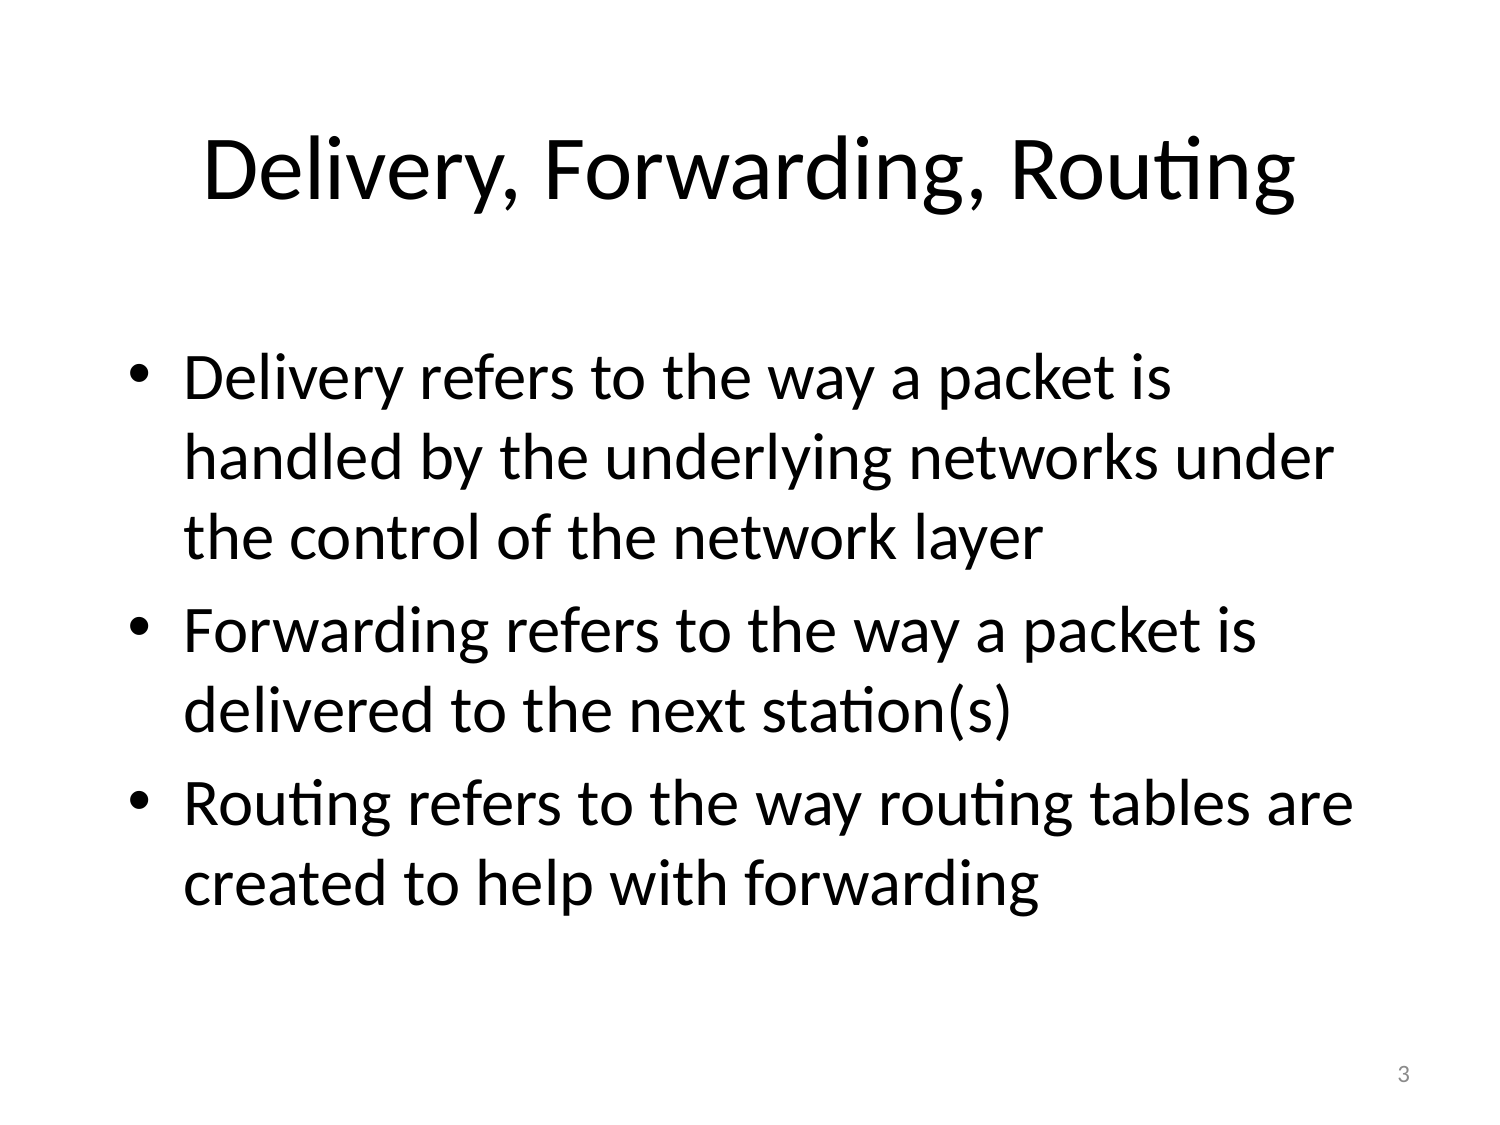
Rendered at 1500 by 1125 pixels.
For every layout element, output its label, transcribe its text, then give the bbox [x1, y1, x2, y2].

title Delivery, Forwarding, Routing [112, 99, 1388, 288]
list Delivery refers to the way a packet is handled by the underlying networks under the control of the network layer Forwarding refers to the way a packet is delivered to the next station(s) Routing refers to the way routing tables are created to help with forwarding [112, 324, 1388, 1000]
slide_number 3 [1074, 1042, 1425, 1103]
